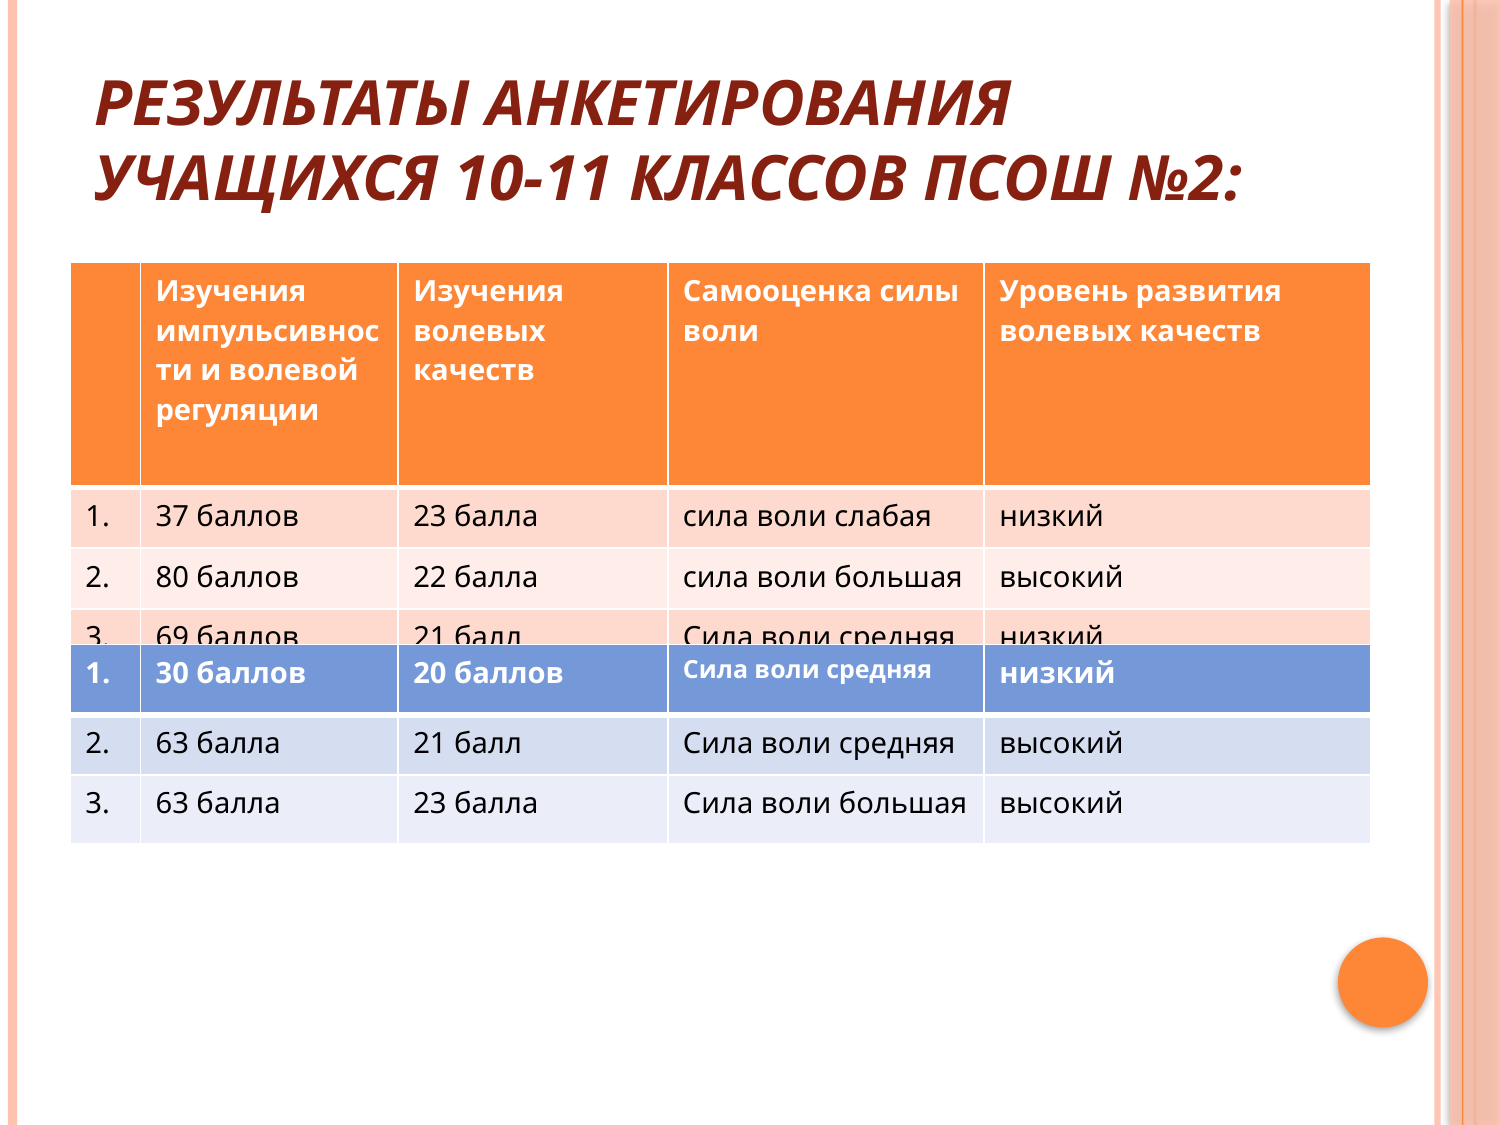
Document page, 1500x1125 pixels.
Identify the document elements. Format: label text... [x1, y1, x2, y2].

table_header 20 баллов [399, 645, 667, 712]
table_cell высокий [985, 776, 1370, 843]
title Результаты анкетирования учащихся 10-11 классов ПСОШ №2: [79, 33, 1305, 221]
table_header Изучения волевых качеств [399, 263, 667, 485]
table_cell низкий [985, 610, 1370, 644]
table_header 1. [71, 645, 140, 712]
table_cell высокий [985, 718, 1370, 774]
table_header Самооценка силы воли [669, 263, 983, 485]
table_cell сила воли большая [669, 549, 983, 608]
table_cell 69 баллов [141, 610, 397, 644]
table_cell 23 балла [399, 490, 667, 547]
table_cell 3. [71, 776, 140, 843]
table_cell низкий [985, 490, 1370, 547]
table_header [71, 263, 140, 485]
table_cell сила воли слабая [669, 490, 983, 547]
table_cell 23 балла [399, 776, 667, 843]
table_cell 80 баллов [141, 549, 397, 608]
table_cell 2. [71, 718, 140, 774]
table_cell 63 балла [141, 776, 397, 843]
table_header Сила воли средняя [669, 645, 983, 712]
table_header 30 баллов [141, 645, 397, 712]
table_cell 3. [71, 610, 140, 644]
table_cell 21 балл [399, 610, 667, 644]
table_cell Сила воли средняя [669, 610, 983, 644]
table_cell Сила воли большая [669, 776, 983, 843]
table_cell 2. [71, 549, 140, 608]
table_header Изучения импульсивности и волевой регуляции [141, 263, 397, 485]
table_cell 21 балл [399, 718, 667, 774]
table_cell Сила воли средняя [669, 718, 983, 774]
table_cell 1. [71, 490, 140, 547]
table_cell 37 баллов [141, 490, 397, 547]
table_cell 22 балла [399, 549, 667, 608]
table_header Уровень развития волевых качеств [985, 263, 1370, 485]
table_header низкий [985, 645, 1370, 712]
table_cell 63 балла [141, 718, 397, 774]
table_cell высокий [985, 549, 1370, 608]
